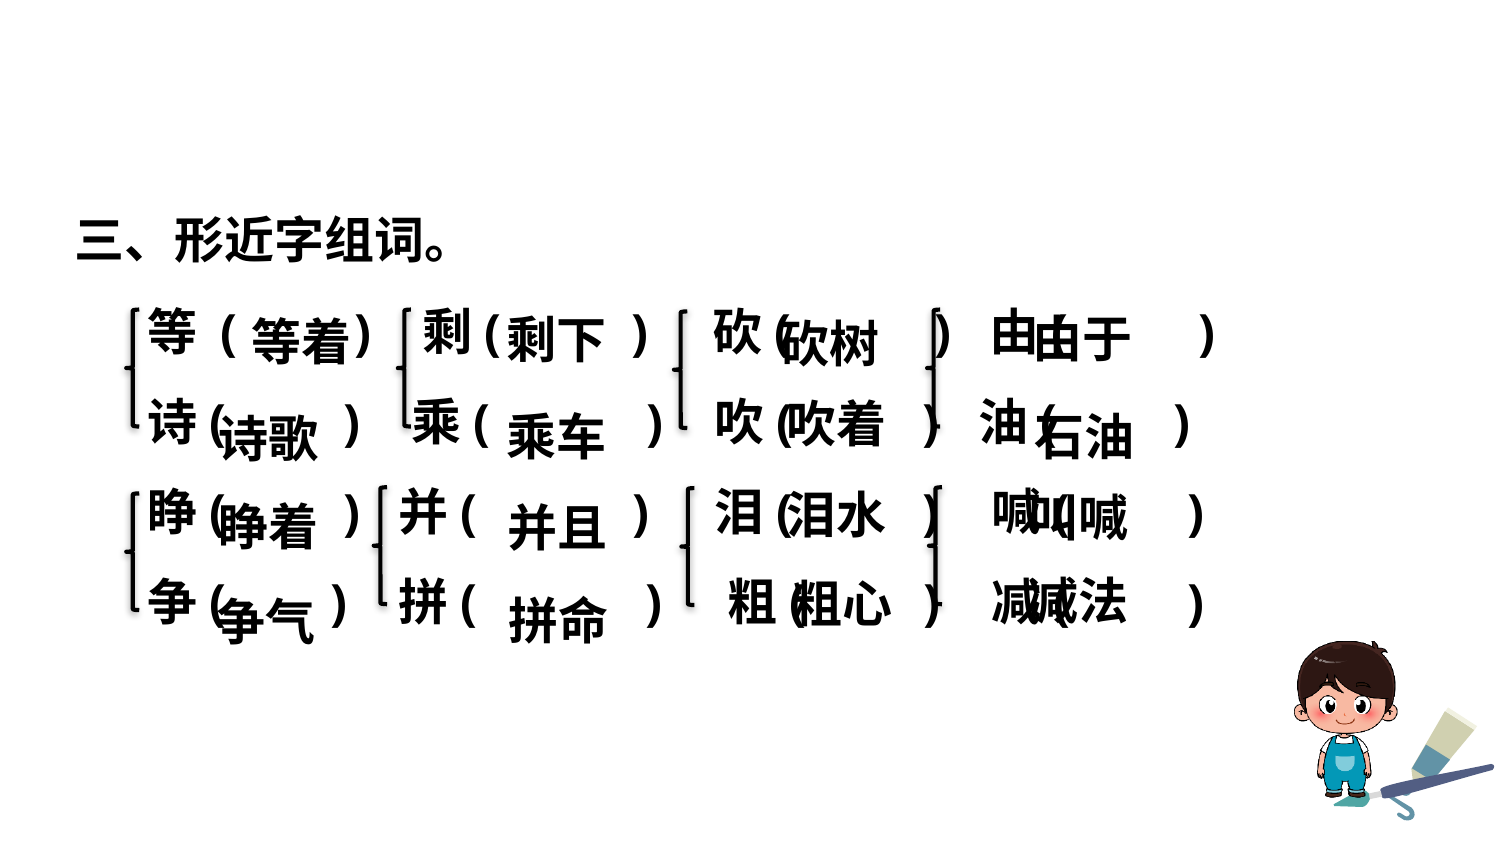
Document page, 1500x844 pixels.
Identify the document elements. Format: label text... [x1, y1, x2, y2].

text_box 睁着 [204, 457, 334, 563]
text_box 剩下 [491, 271, 622, 367]
text_box 等 ( ) 剩( ) 砍( ) 由( ) 诗( ) 乘( ) 吹( ) 油( ) 睁( ) 并( ) 泪( ) 喊( ) 争( ) 拼( ) 粗( ) 减( ) [499, 263, 1500, 638]
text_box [1412, 708, 1481, 844]
text_box [681, 488, 695, 606]
text_box 减法 [1014, 532, 1144, 637]
text_box 拼命 [494, 552, 624, 657]
text_box 三、形近字组词。 [59, 171, 499, 277]
text_box 乘车 [491, 367, 622, 473]
text_box 等着 [212, 277, 366, 378]
text_box 泪水 [771, 446, 902, 551]
text_box 等 ( ) 剩( ) 砍( ) 由( ) 诗( ) 乘( ) 吹( ) 油( ) 睁( ) 并( ) 泪( ) 喊( ) 争( ) 拼( ) 粗( ) 减( ) [132, 277, 212, 638]
text_box [397, 309, 411, 427]
text_box 吹着 [771, 354, 902, 446]
picture [1270, 641, 1412, 844]
text_box [373, 487, 388, 605]
text_box 砍树 [764, 275, 895, 381]
text_box 粗心 [777, 535, 908, 641]
text_box 争气 [200, 552, 331, 658]
text_box [928, 487, 942, 605]
text_box 诗歌 [203, 369, 334, 475]
text_box 并且 [492, 459, 623, 565]
text_box 叫喊 [1014, 448, 1144, 532]
text_box [927, 309, 941, 427]
text_box [126, 309, 140, 427]
text_box [126, 493, 140, 611]
text_box 由于 [1017, 269, 1148, 375]
text_box 石油 [1020, 368, 1150, 473]
text_box [673, 311, 688, 429]
text_box 等 ( ) 剩( ) 砍( ) 由( ) 诗( ) 乘( ) 吹( ) 油( ) 睁( ) 并( ) 泪( ) 喊( ) 争( ) 拼( ) 粗( ) 减( ) [331, 277, 494, 638]
